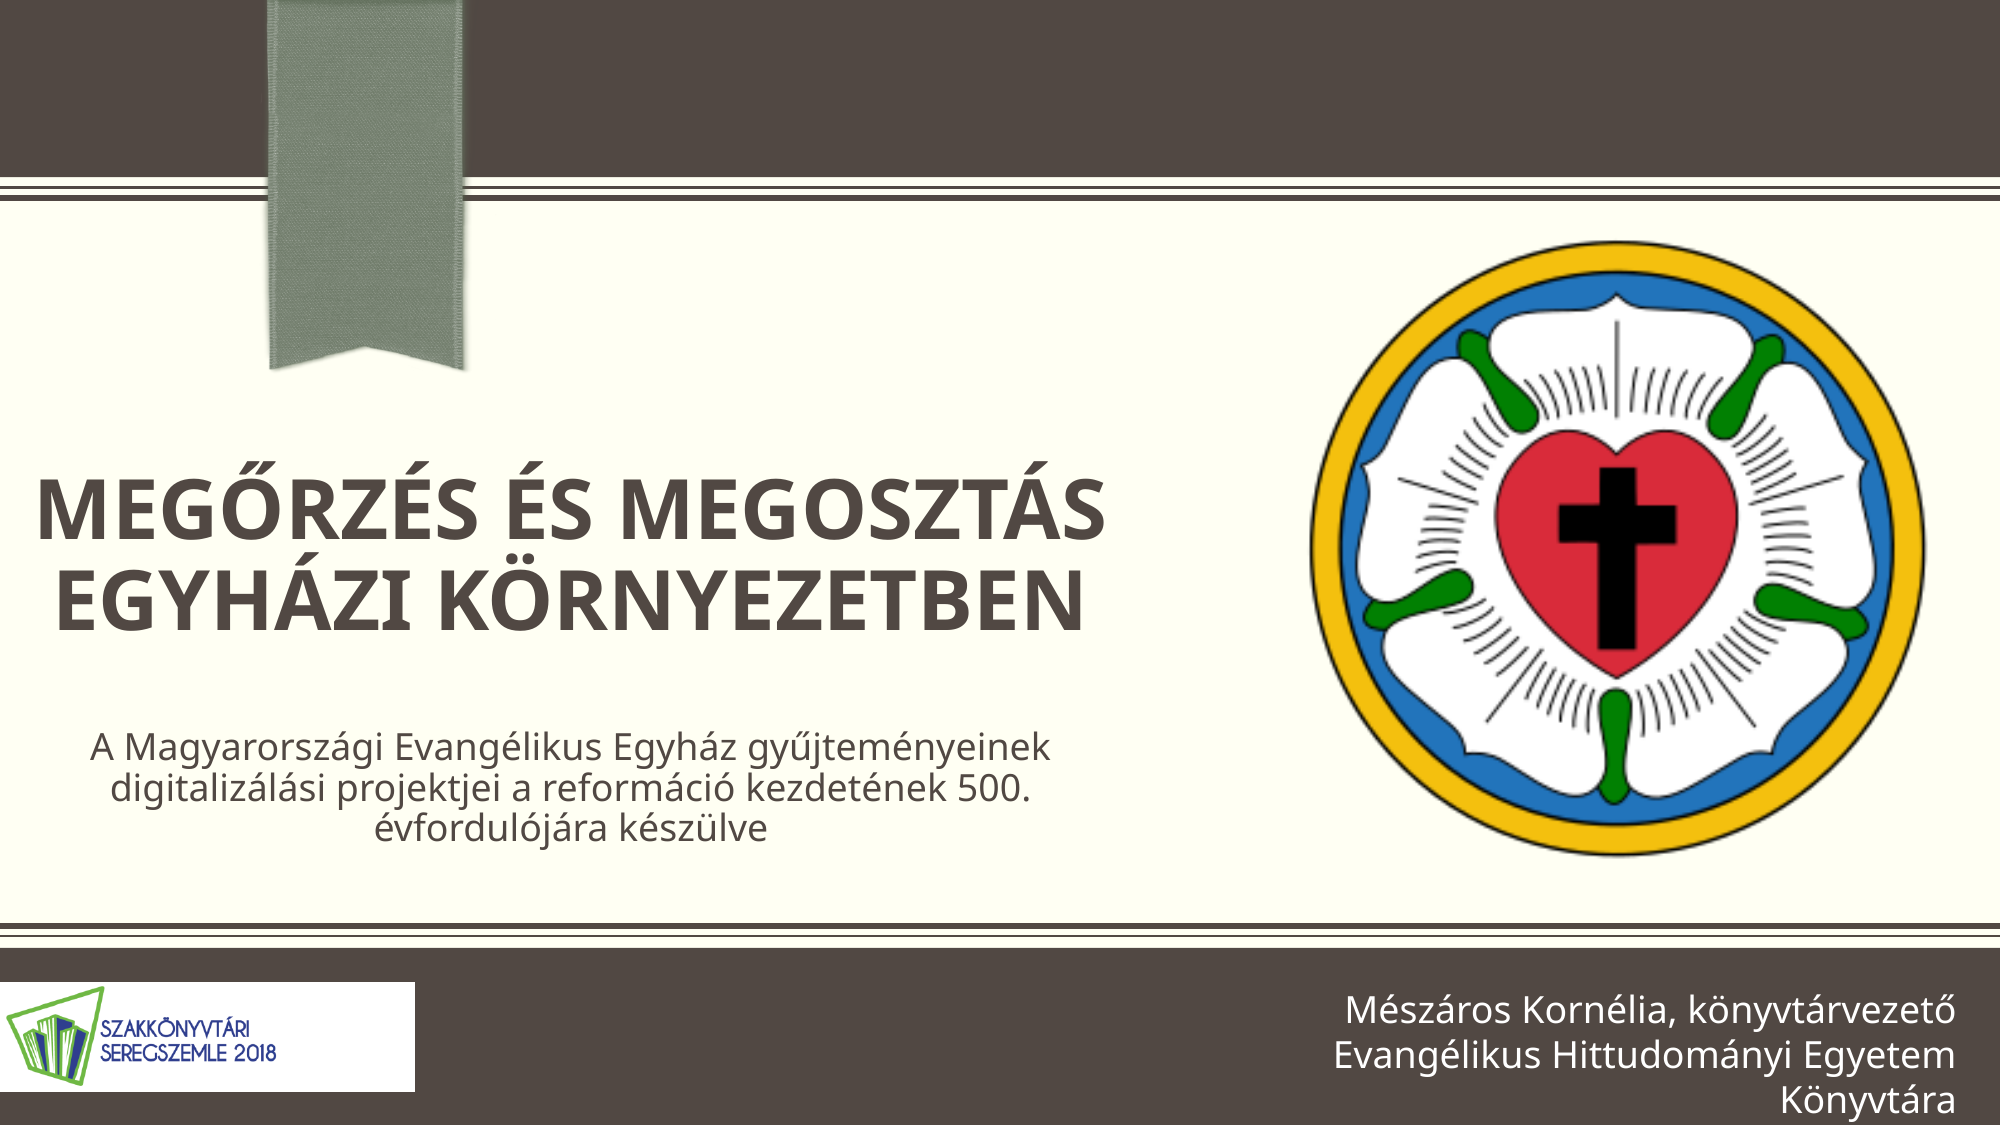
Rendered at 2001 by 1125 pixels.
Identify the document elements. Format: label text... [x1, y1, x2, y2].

text_box Mészáros Kornélia, könyvtárvezető Evangélikus Hittudományi Egyetem Könyvtára [1144, 978, 1972, 1125]
subtitle A Magyarországi Evangélikus Egyház gyűjteményeinek digitalizálási projektjei a reformáció kezdetének 500. évfordulójára készülve [20, 720, 1122, 897]
title Megőrzés és megosztás egyházi környezetben [19, 376, 1122, 741]
picture [1303, 234, 1933, 864]
picture [0, 982, 415, 1092]
